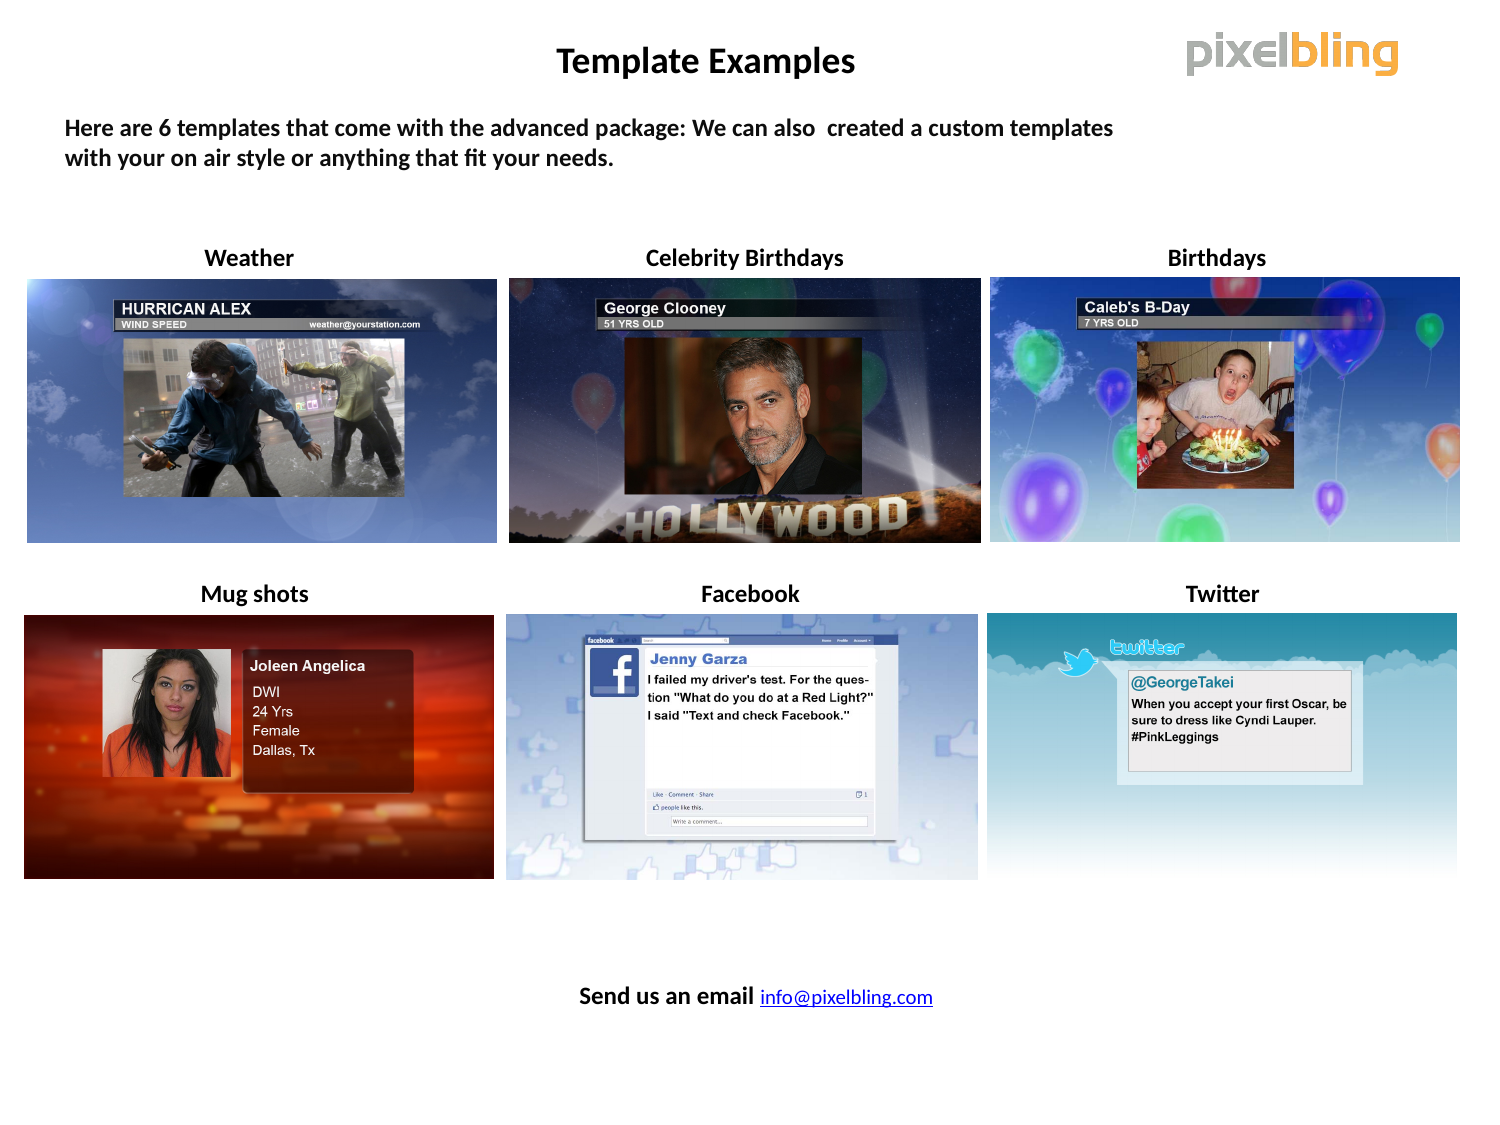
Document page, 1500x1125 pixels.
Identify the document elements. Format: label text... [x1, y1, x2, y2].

text_box Facebook [623, 570, 878, 612]
text_box Twitter [1095, 570, 1350, 612]
text_box Send us an email info@pixelbling.com [49, 971, 1463, 1017]
picture [1187, 32, 1398, 76]
text_box Template Examples [249, 28, 1163, 89]
picture [509, 278, 981, 544]
text_box Weather [122, 234, 377, 277]
text_box Celebrity Birthdays [618, 234, 873, 276]
text_box Here are 6 templates that come with the advanced package: We can also created a custom templates with your on air style or anything that fit your needs. [50, 103, 1166, 179]
picture [24, 614, 494, 879]
picture [506, 614, 978, 880]
picture [987, 613, 1457, 879]
text_box Mug shots [127, 570, 382, 613]
text_box Birthdays [1090, 234, 1345, 276]
picture [989, 277, 1460, 542]
picture [27, 278, 497, 543]
